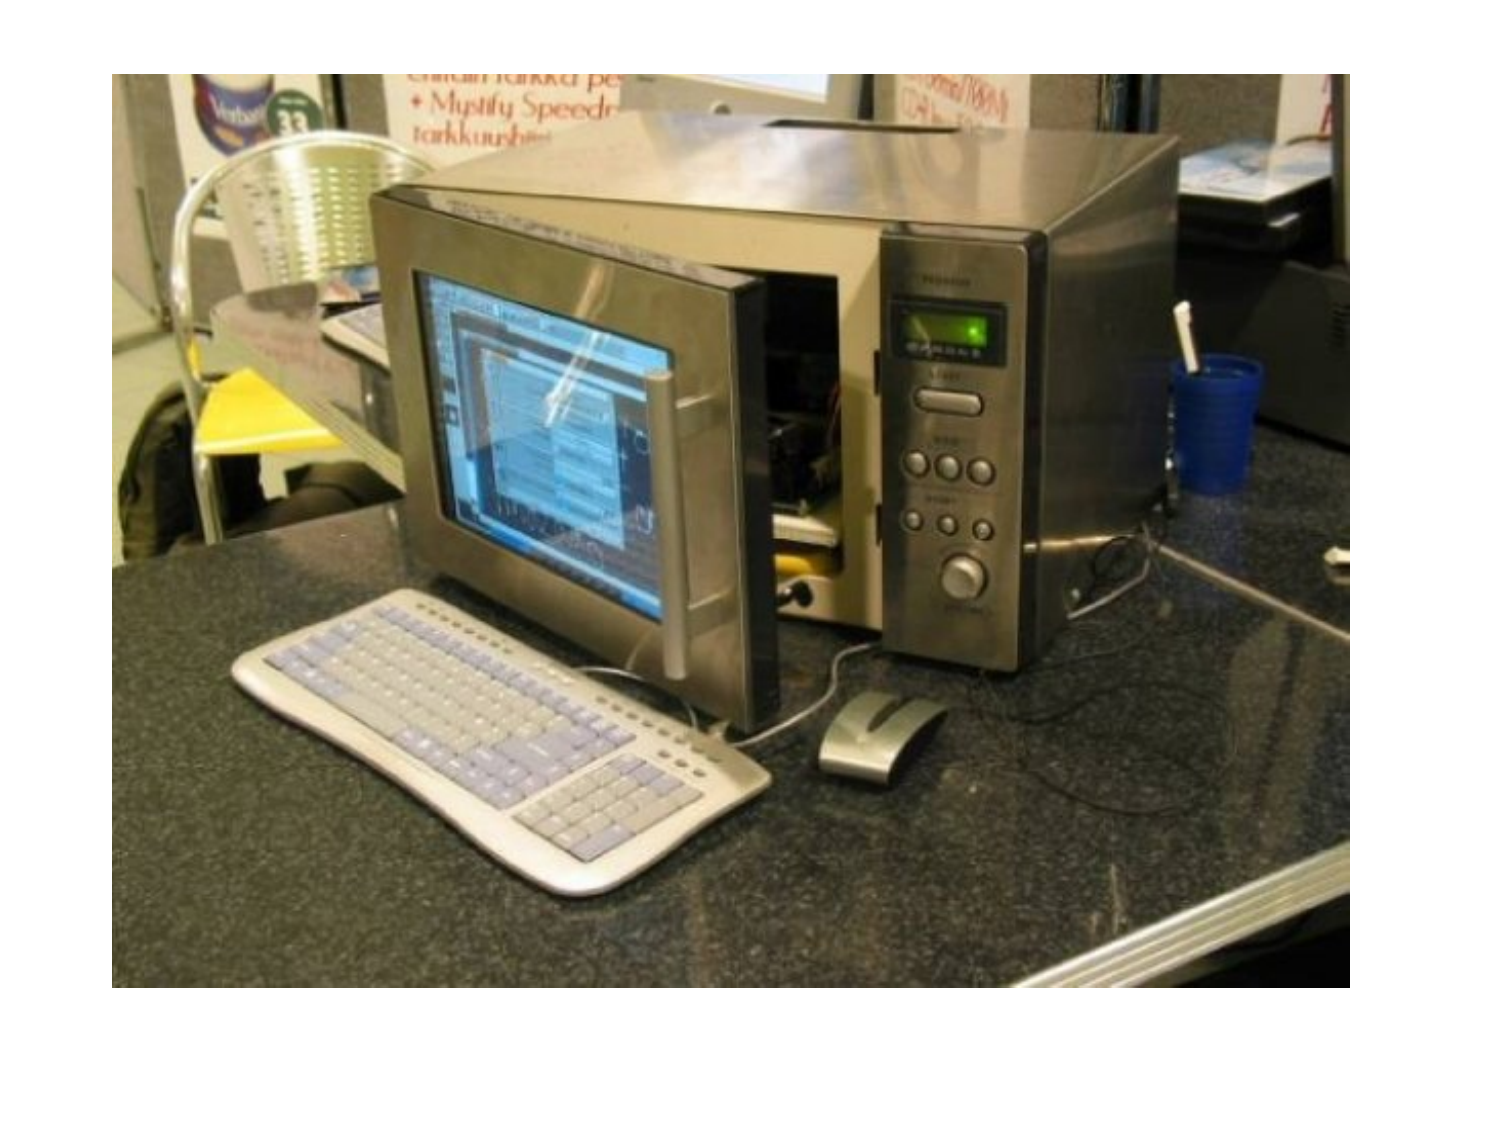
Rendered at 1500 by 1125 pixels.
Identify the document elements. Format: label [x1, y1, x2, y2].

picture [112, 74, 1351, 988]
